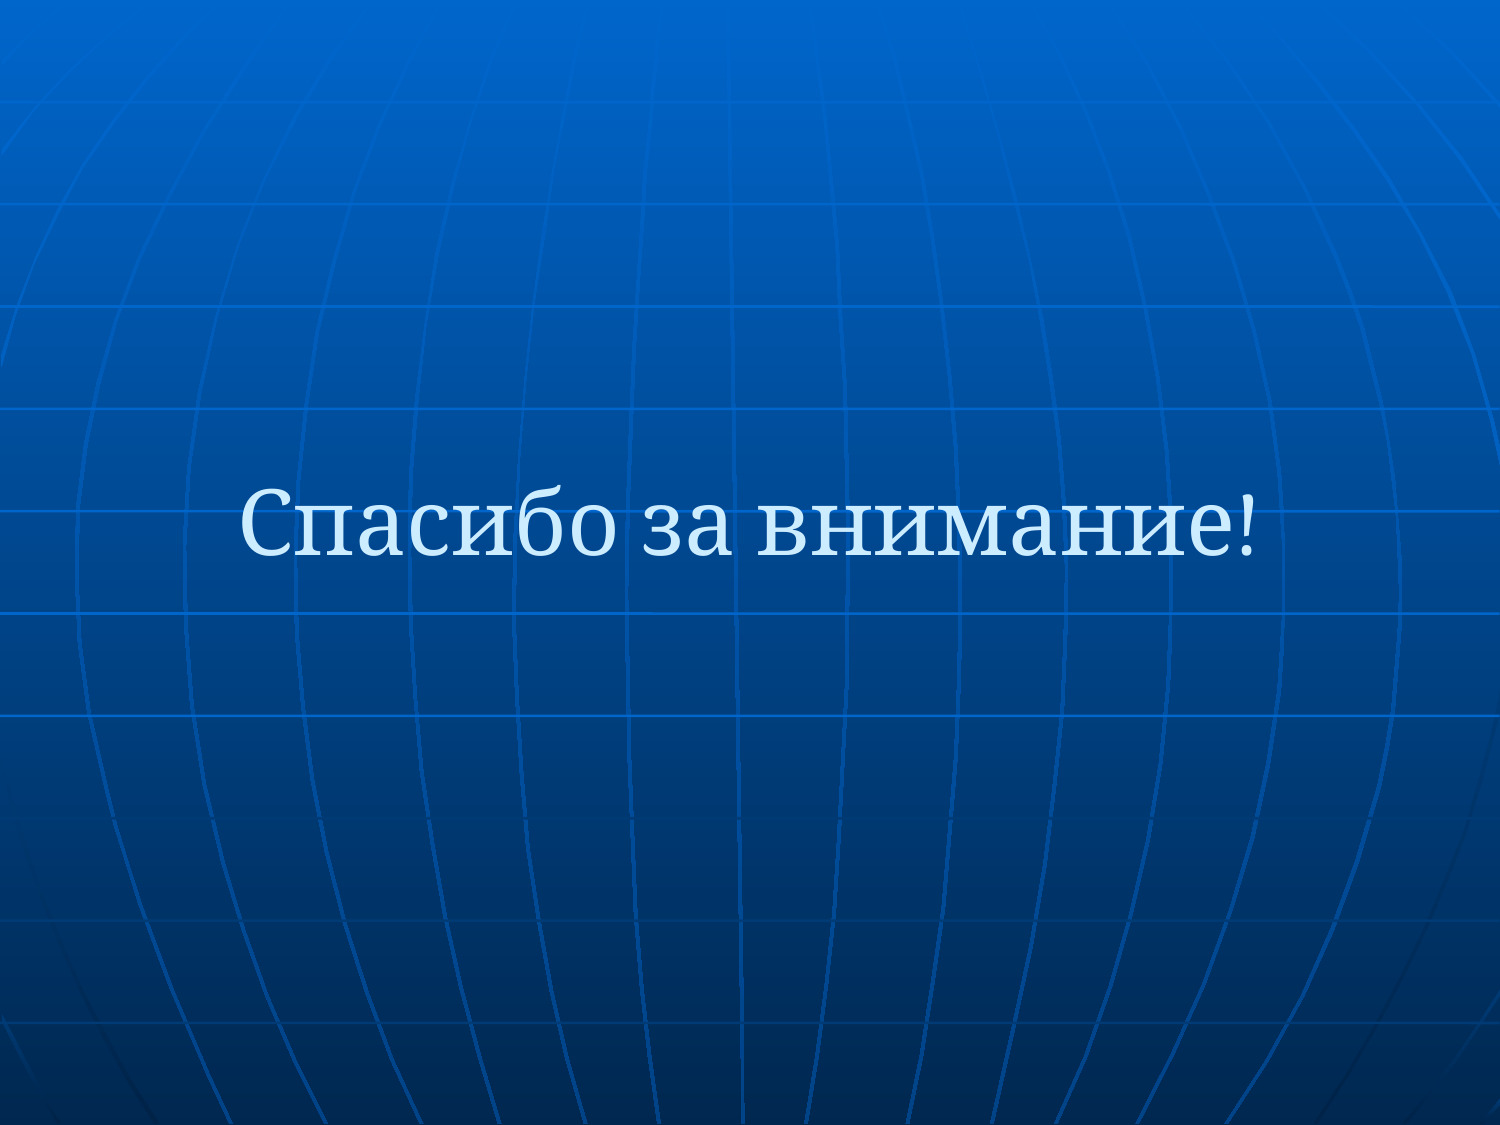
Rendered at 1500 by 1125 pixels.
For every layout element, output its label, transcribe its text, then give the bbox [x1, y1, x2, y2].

title Спасибо за внимание! [74, 312, 1426, 726]
